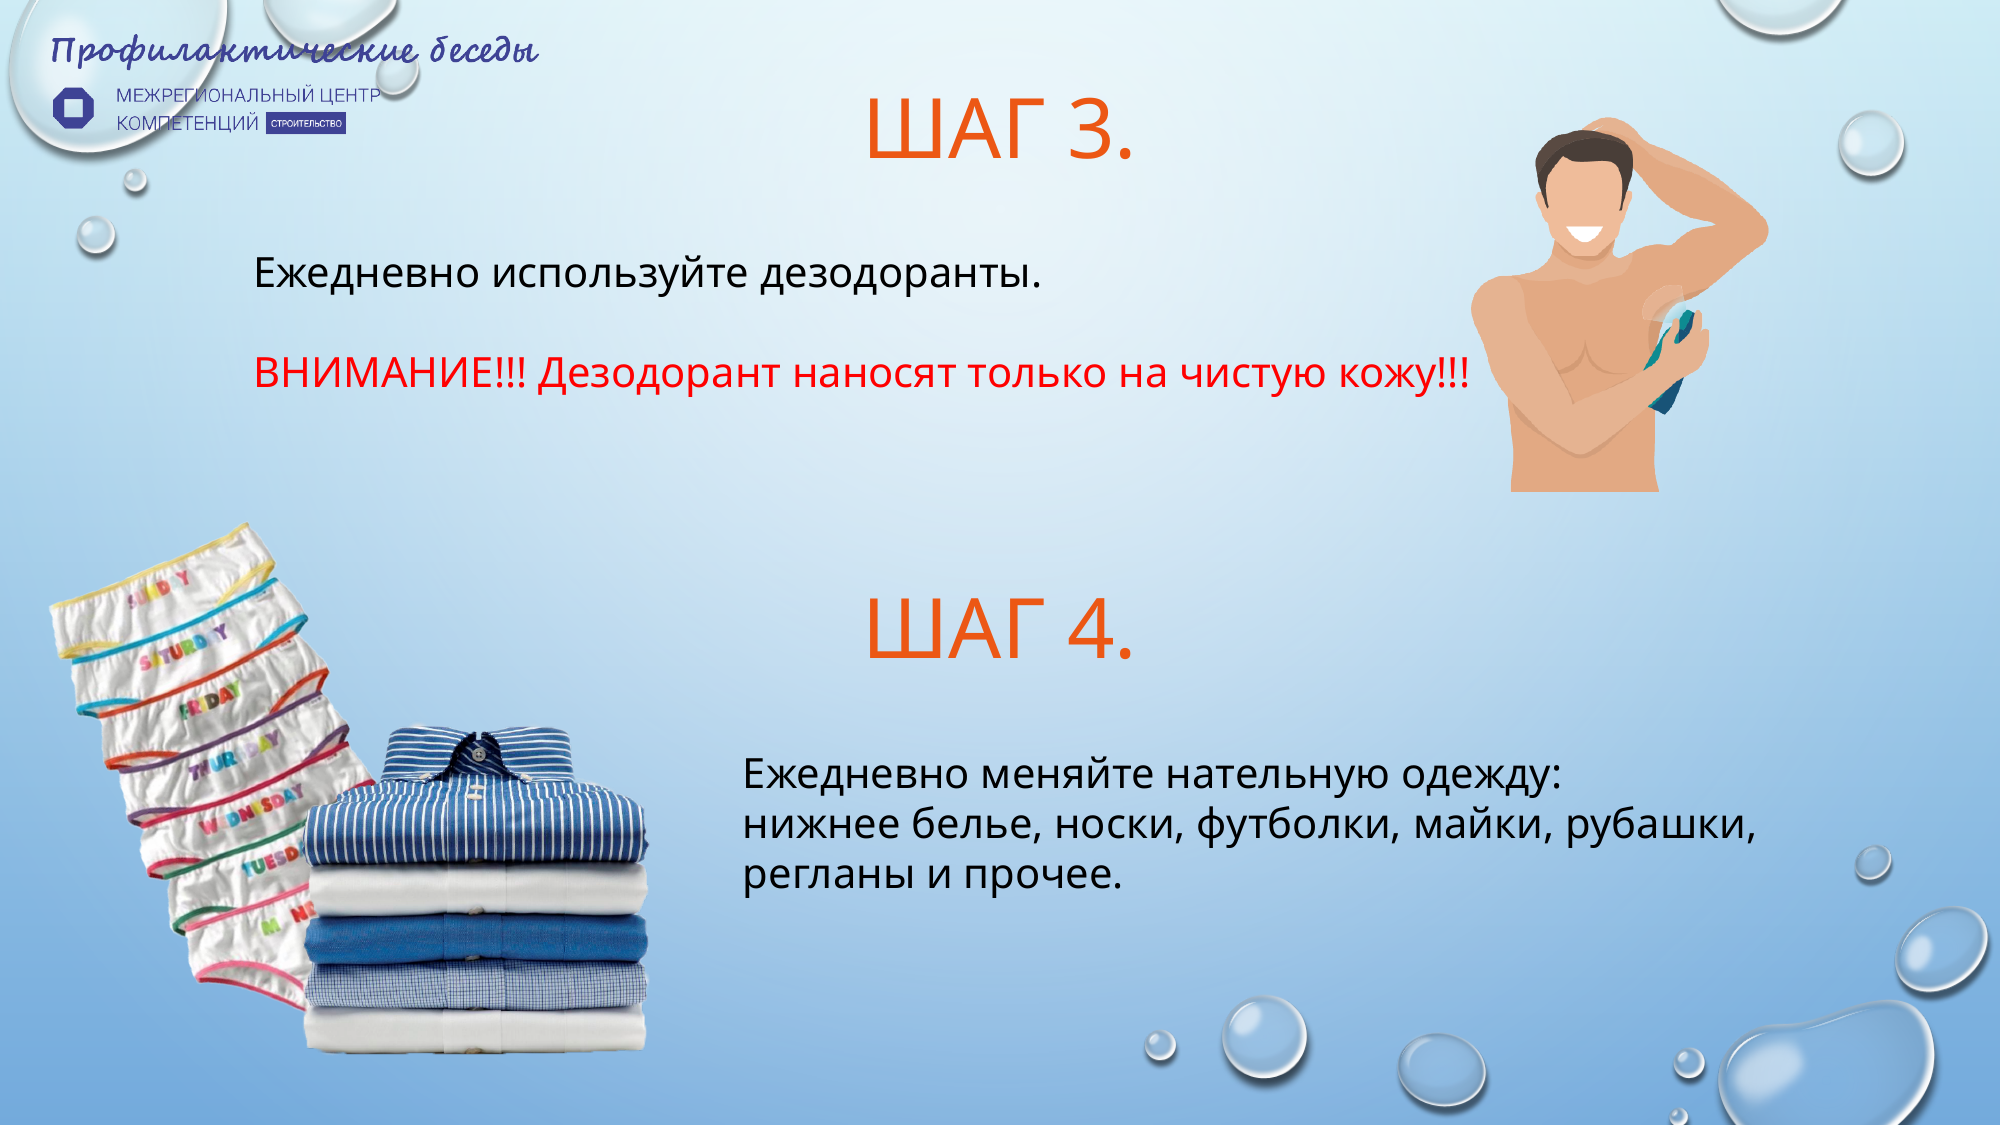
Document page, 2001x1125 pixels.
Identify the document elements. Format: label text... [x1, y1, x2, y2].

text_box ШАГ 4. [847, 568, 1152, 683]
text_box Ежедневно используйте дезодоранты. ВНИМАНИЕ!!! Дезодорант наносят только на чистую кожу!!! [238, 238, 1387, 404]
picture [0, 0, 2000, 1125]
text_box ШАГ 3. [847, 67, 1152, 183]
text_box Ежедневно меняйте нательную одежду: нижнее белье, носки, футболки, майки, рубашки, регланы и прочее. [728, 739, 1779, 904]
